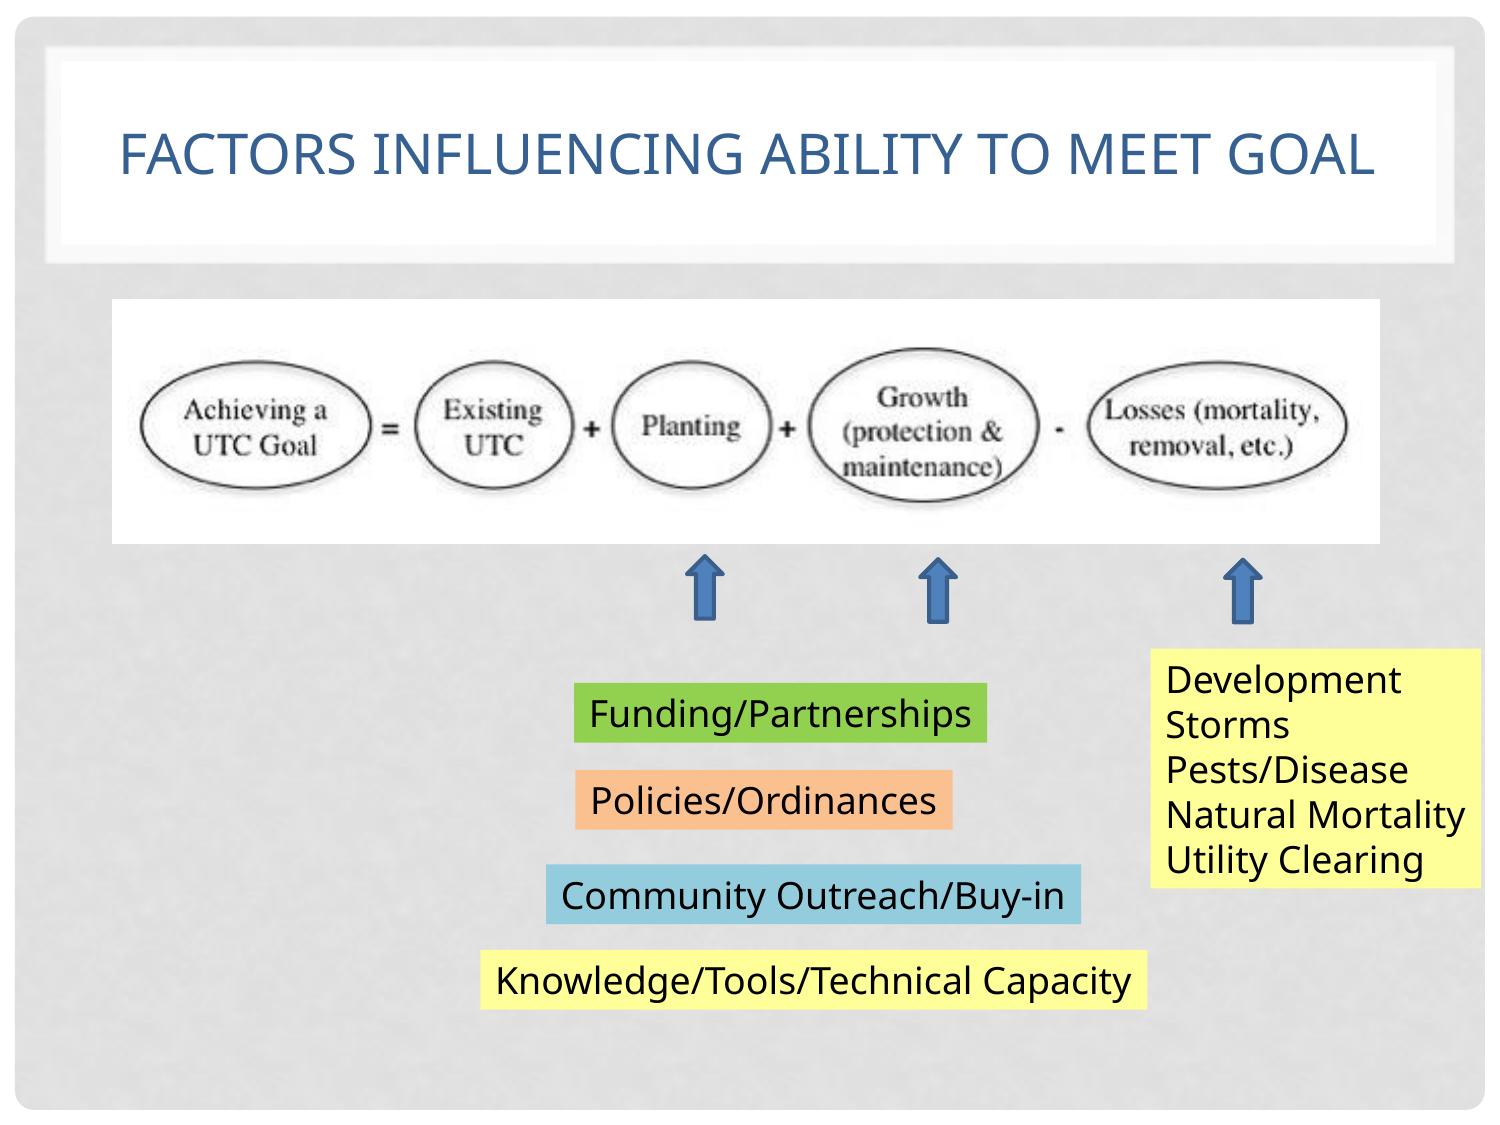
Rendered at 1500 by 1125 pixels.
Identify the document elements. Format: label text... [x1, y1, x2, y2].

title Factors Influencing ability to meet goal [69, 66, 1425, 238]
text_box Community Outreach/Buy-in [546, 864, 1082, 925]
text_box [1223, 557, 1263, 625]
text_box [918, 557, 958, 624]
picture [112, 299, 1381, 544]
text_box Policies/Ordinances [575, 769, 953, 830]
text_box Knowledge/Tools/Technical Capacity [480, 949, 1148, 1010]
text_box Development Storms Pests/Disease Natural Mortality Utility Clearing [1150, 648, 1482, 889]
text_box Funding/Partnerships [574, 682, 988, 743]
text_box [685, 554, 725, 621]
